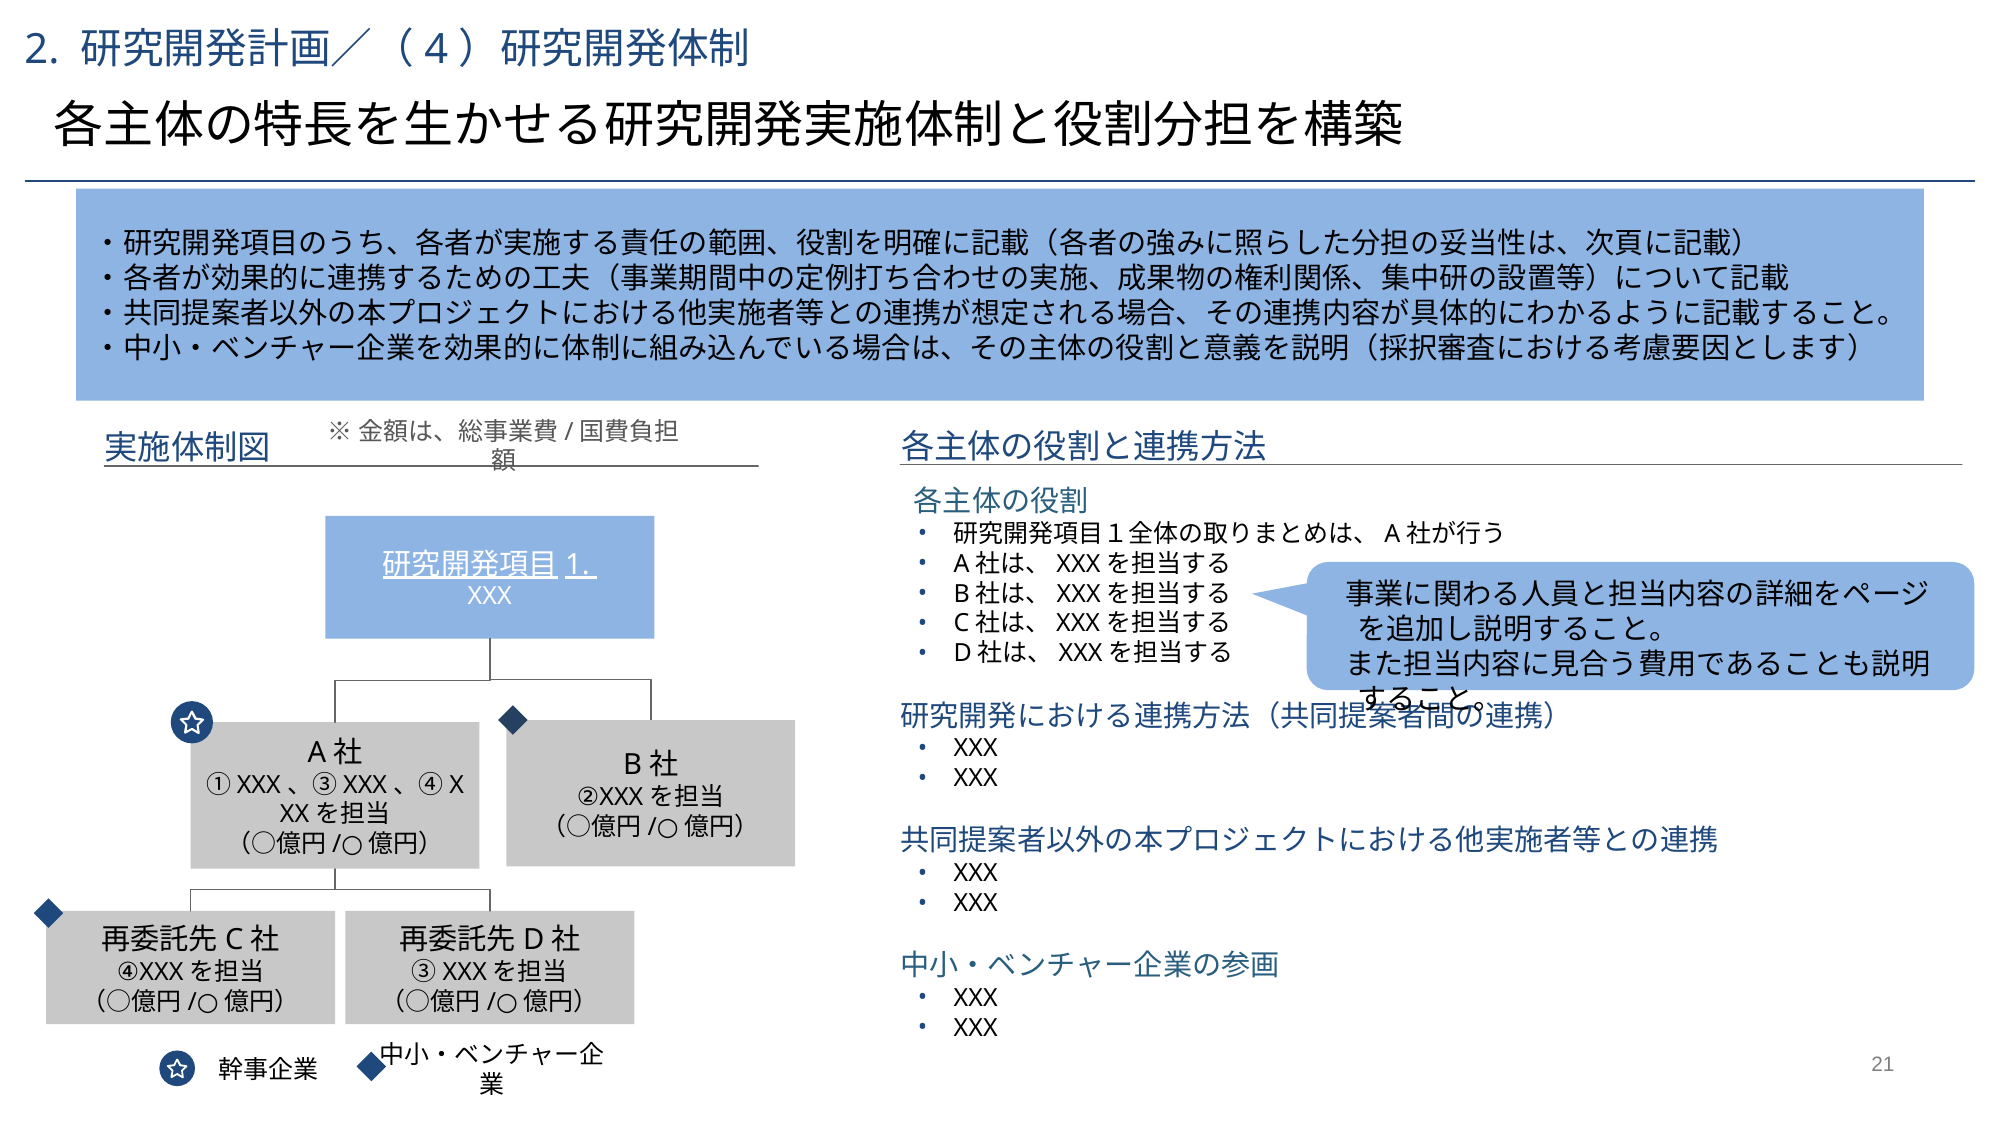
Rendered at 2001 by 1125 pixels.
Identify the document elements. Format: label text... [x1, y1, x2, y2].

text_box 2. 研究開発計画／（4）研究開発体制 [24, 28, 1818, 74]
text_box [170, 700, 214, 744]
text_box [370, 602, 455, 759]
text_box 再委託先C社 ④XXXを担当 （○億円/○億円） [45, 910, 336, 1025]
text_box [497, 704, 529, 736]
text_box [529, 598, 612, 761]
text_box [391, 812, 434, 968]
text_box ・研究開発項目のうち、各者が実施する責任の範囲、役割を明確に記載（各者の強みに照らした分担の妥当性は、次頁に記載） ・各者が効果的に連携するための工夫（事業期間中の定例打ち合わせの実施、成果物の権利関係、集中研の設置等）について記載 ・共同提案者以外の本プロジェクトにおける他実施者等との連携が想定される場合、その連携内容が具体的にわかるように記載すること。 ・中小・ベンチャー企業を効果的に体制に組み込んでいる場合は、その主体の役割と意義を説明（採択審査における考慮要因とします） [76, 188, 1924, 401]
text_box [33, 897, 64, 929]
text_box 各主体の役割 研究開発項目１全体の取りまとめは、A社が行う A社は、XXXを担当する B社は、XXXを担当する C社は、XXXを担当する D社は、XXXを担当する 研究開発における連携方法（共同提案者間の連携） XXX XXX 共同提案者以外の本プロジェクトにおける他実施者等との連携 XXX XXX 中小・ベンチャー企業の参画 XXX XXX [900, 482, 1962, 1112]
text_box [900, 410, 1962, 466]
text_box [241, 817, 285, 963]
text_box 事業に関わる人員と担当内容の詳細をページを追加し説明すること。 また担当内容に見合う費用であることも説明すること。 [1251, 561, 1976, 692]
text_box 各主体の特長を生かせる研究開発実施体制と役割分担を構築 [53, 99, 1899, 154]
text_box 再委託先D社 ③XXXを担当 （○億円/○億円） [345, 910, 635, 1025]
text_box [104, 418, 759, 467]
text_box A社 ①XXX、③XXX、④XXXを担当 （○億円/○億円） [190, 721, 480, 870]
text_box 研究開発項目1. XXX [325, 515, 655, 640]
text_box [356, 1042, 624, 1095]
text_box ※金額は、総事業費/国費負担額 [299, 467, 708, 471]
text_box B社 ②XXXを担当 （○億円/○億円） [505, 719, 796, 867]
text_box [159, 1050, 356, 1087]
